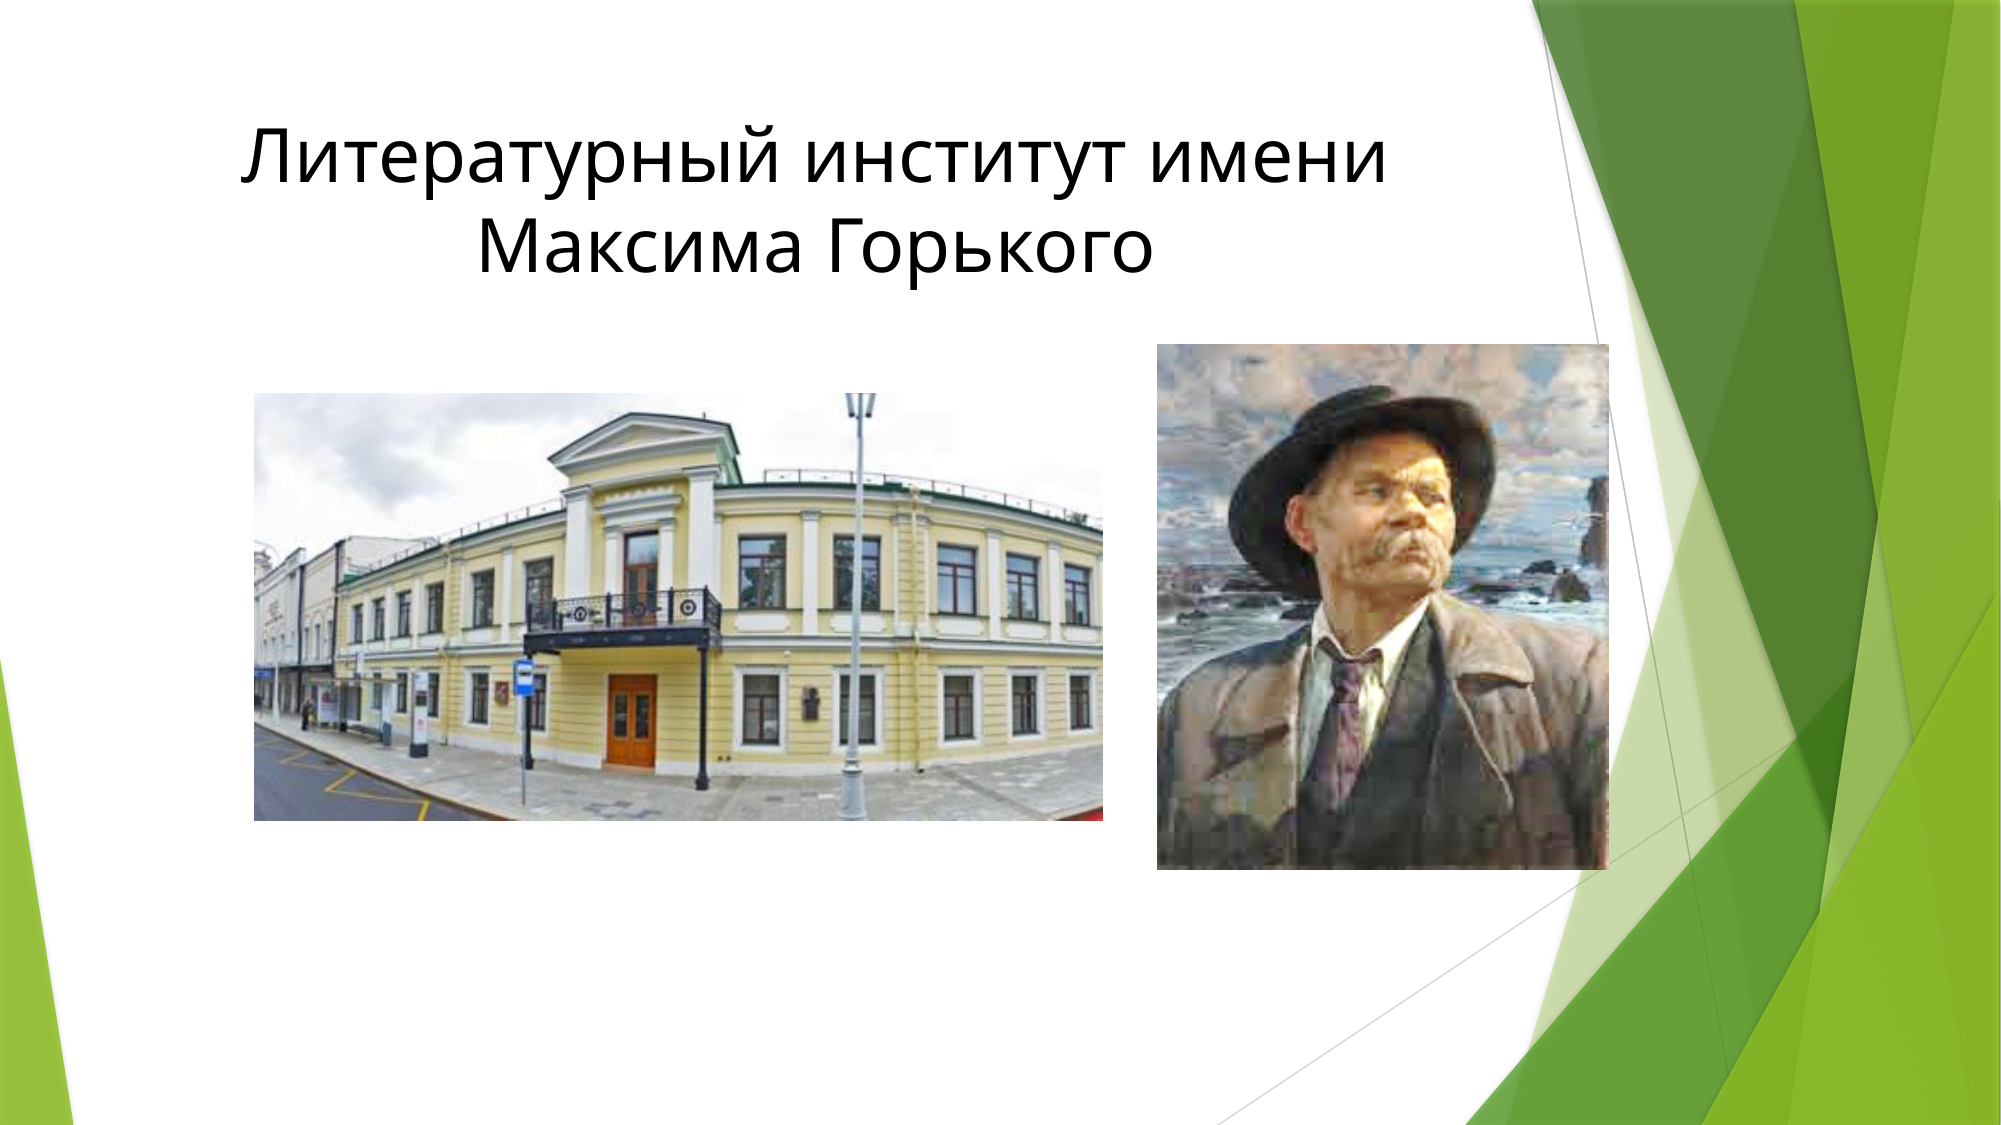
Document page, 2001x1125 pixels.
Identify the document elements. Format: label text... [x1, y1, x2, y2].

picture [253, 393, 1103, 821]
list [1157, 344, 1610, 870]
title Литературный институт имени Максима Горького [111, 99, 1522, 317]
